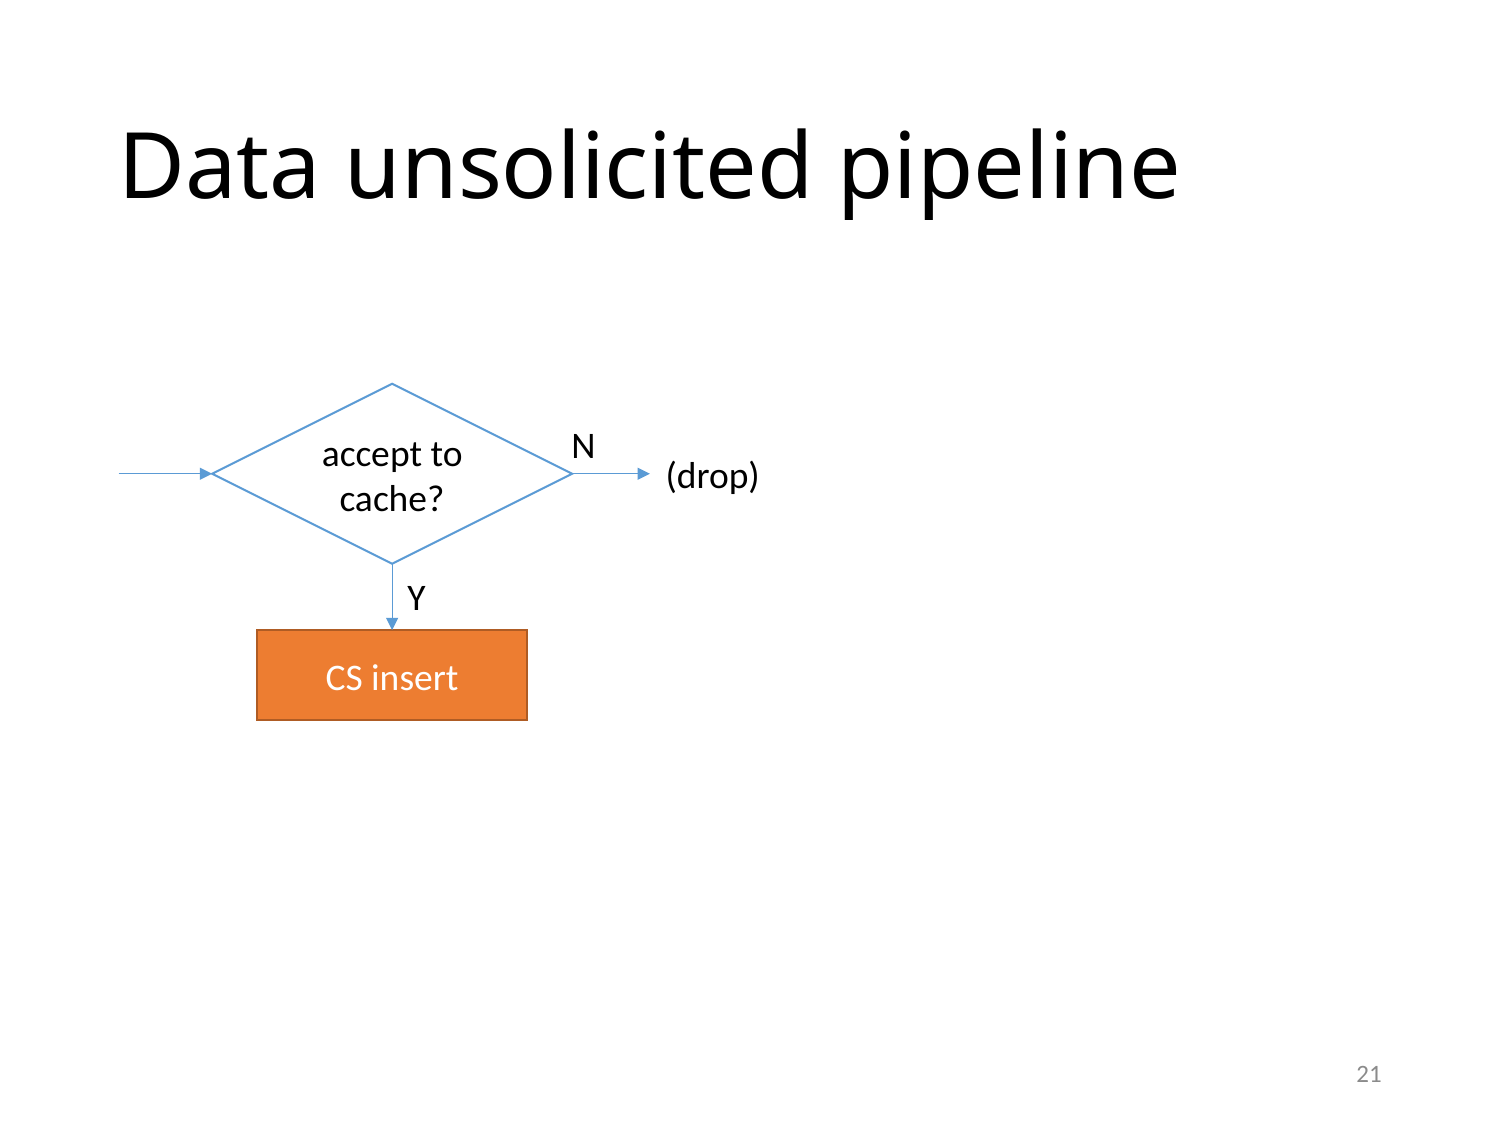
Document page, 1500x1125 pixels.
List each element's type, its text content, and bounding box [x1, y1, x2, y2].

text_box accept to cache? [211, 382, 574, 565]
text_box Y [393, 565, 441, 626]
slide_number 21 [1059, 1042, 1397, 1103]
text_box N [556, 413, 611, 473]
text_box CS insert [256, 629, 528, 721]
text_box (drop) [650, 443, 775, 504]
title Data unsolicited pipeline [103, 59, 1397, 278]
